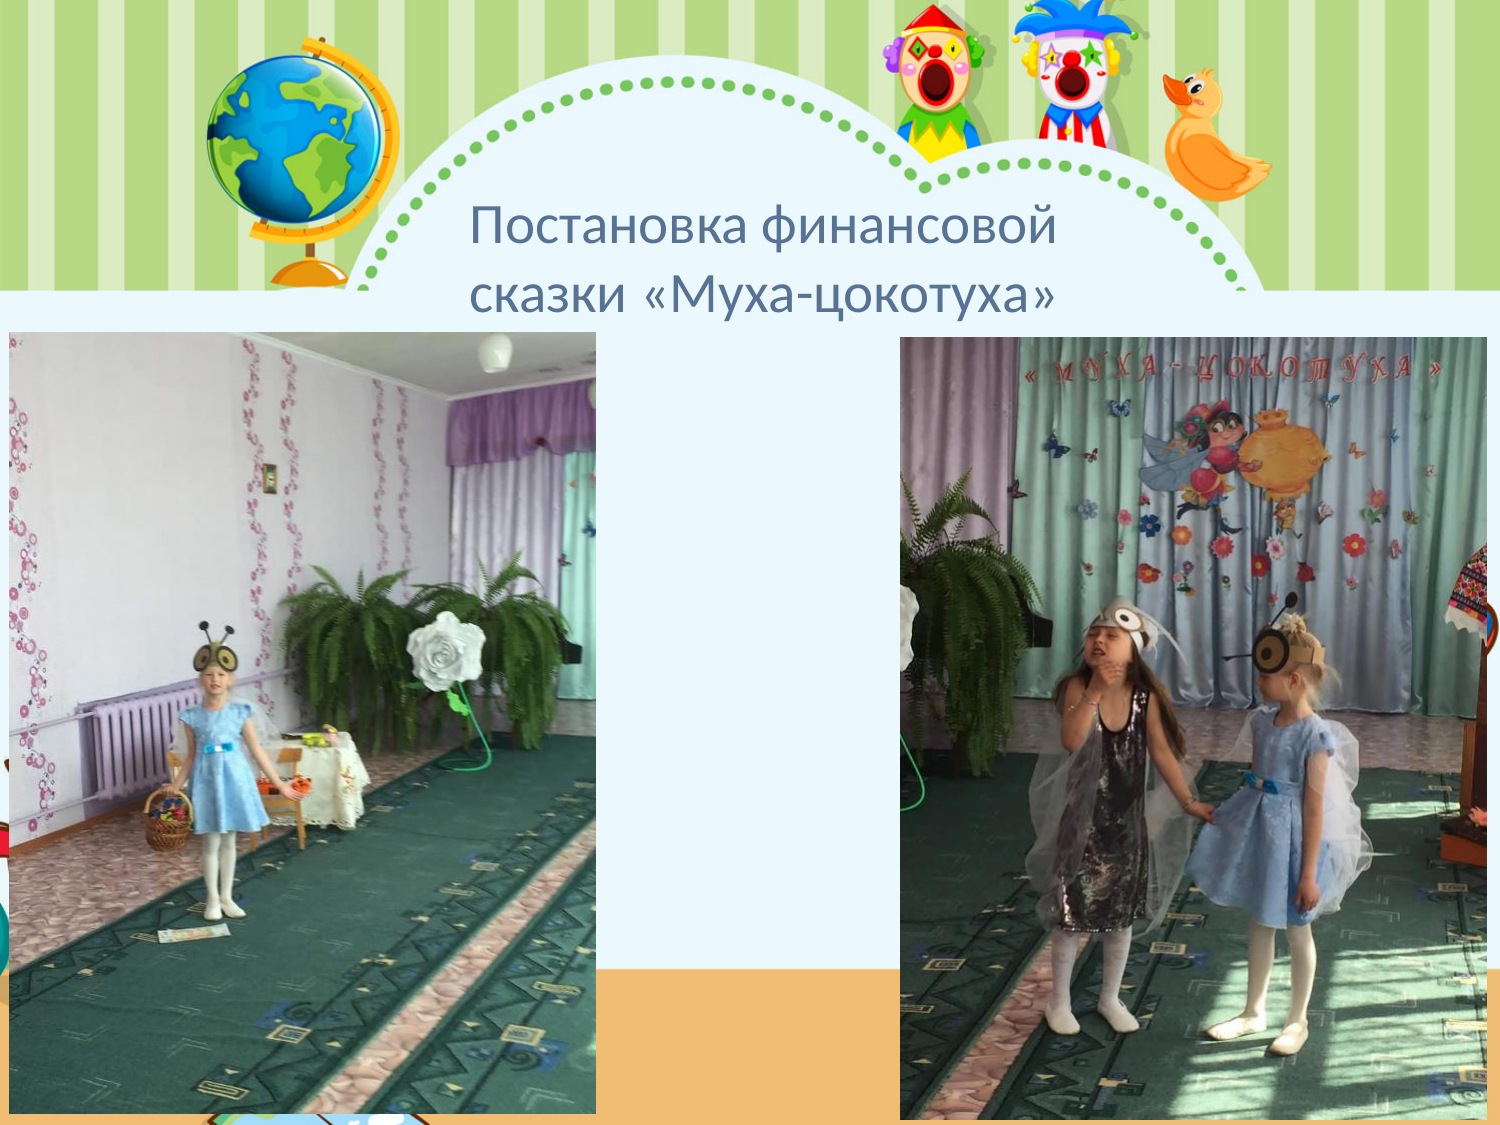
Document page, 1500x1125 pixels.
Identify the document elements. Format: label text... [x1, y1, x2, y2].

picture [0, 0, 1500, 1125]
title [336, 131, 1282, 327]
list Постановка финансовой сказки «Муха-цокотуха» [454, 179, 1164, 333]
